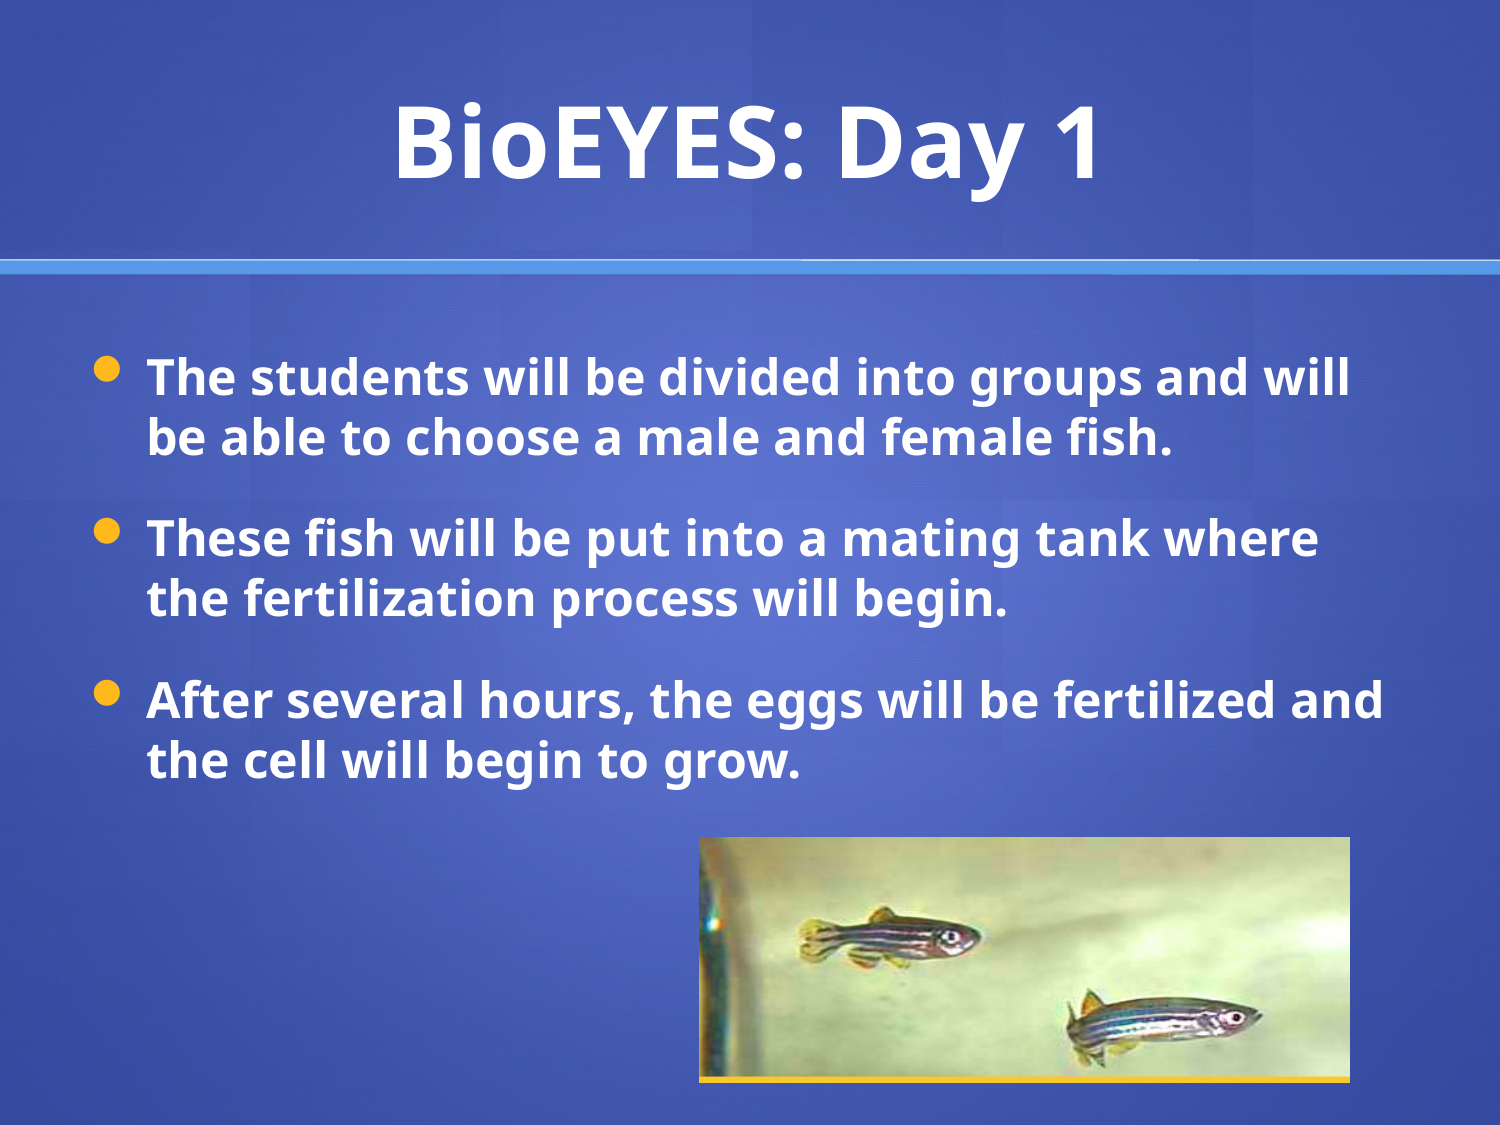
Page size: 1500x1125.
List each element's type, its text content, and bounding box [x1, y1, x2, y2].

picture [698, 836, 1352, 1084]
title BioEYES: Day 1 [75, 45, 1425, 233]
list The students will be divided into groups and will be able to choose a male and female fish. These fish will be put into a mating tank where the fertilization process will begin. After several hours, the eggs will be fertilized and the cell will begin to grow. [75, 337, 1425, 988]
